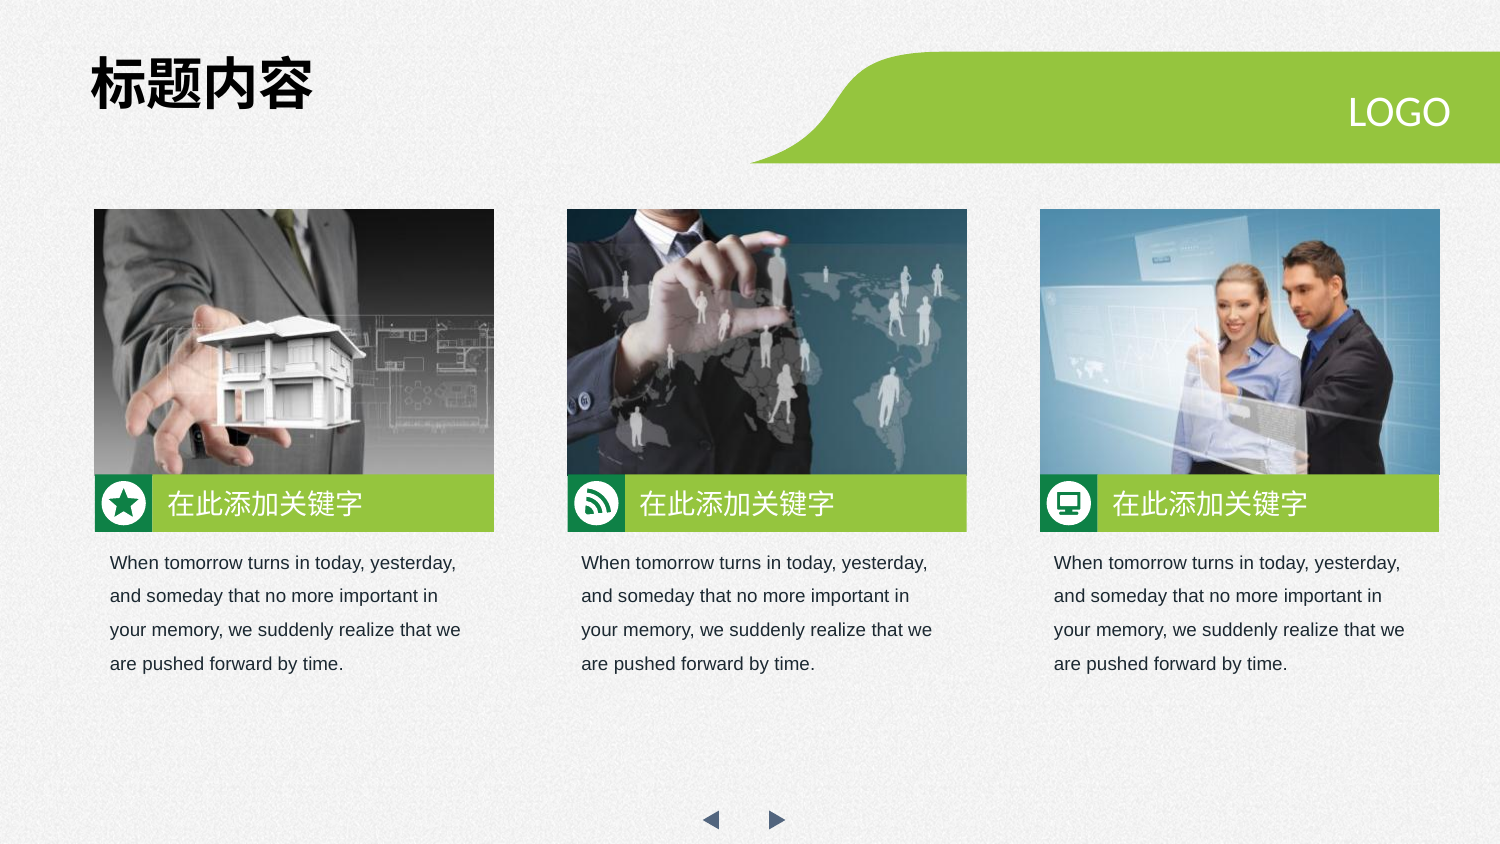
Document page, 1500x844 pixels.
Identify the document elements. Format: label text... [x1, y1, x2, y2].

picture [0, 0, 1500, 844]
text_box [93, 483, 150, 534]
text_box 在此添加关键字 [1096, 480, 1441, 534]
text_box [747, 49, 1500, 166]
text_box 在此添加关键字 [150, 482, 496, 534]
text_box [1038, 480, 1042, 534]
text_box When tomorrow turns in today, yesterday, and someday that no more important in your memory, we suddenly realize that we are pushed forward by time. [1039, 531, 1439, 682]
text_box [574, 485, 619, 526]
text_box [1046, 480, 1092, 526]
text_box 在此添加关键字 [623, 483, 969, 534]
text_box 标题内容 [75, 41, 331, 124]
text_box LOGO [1333, 75, 1466, 143]
text_box [566, 483, 623, 531]
text_box When tomorrow turns in today, yesterday, and someday that no more important in your memory, we suddenly realize that we are pushed forward by time. [566, 531, 966, 682]
text_box [101, 485, 146, 526]
text_box When tomorrow turns in today, yesterday, and someday that no more important in your memory, we suddenly realize that we are pushed forward by time. [94, 531, 494, 682]
